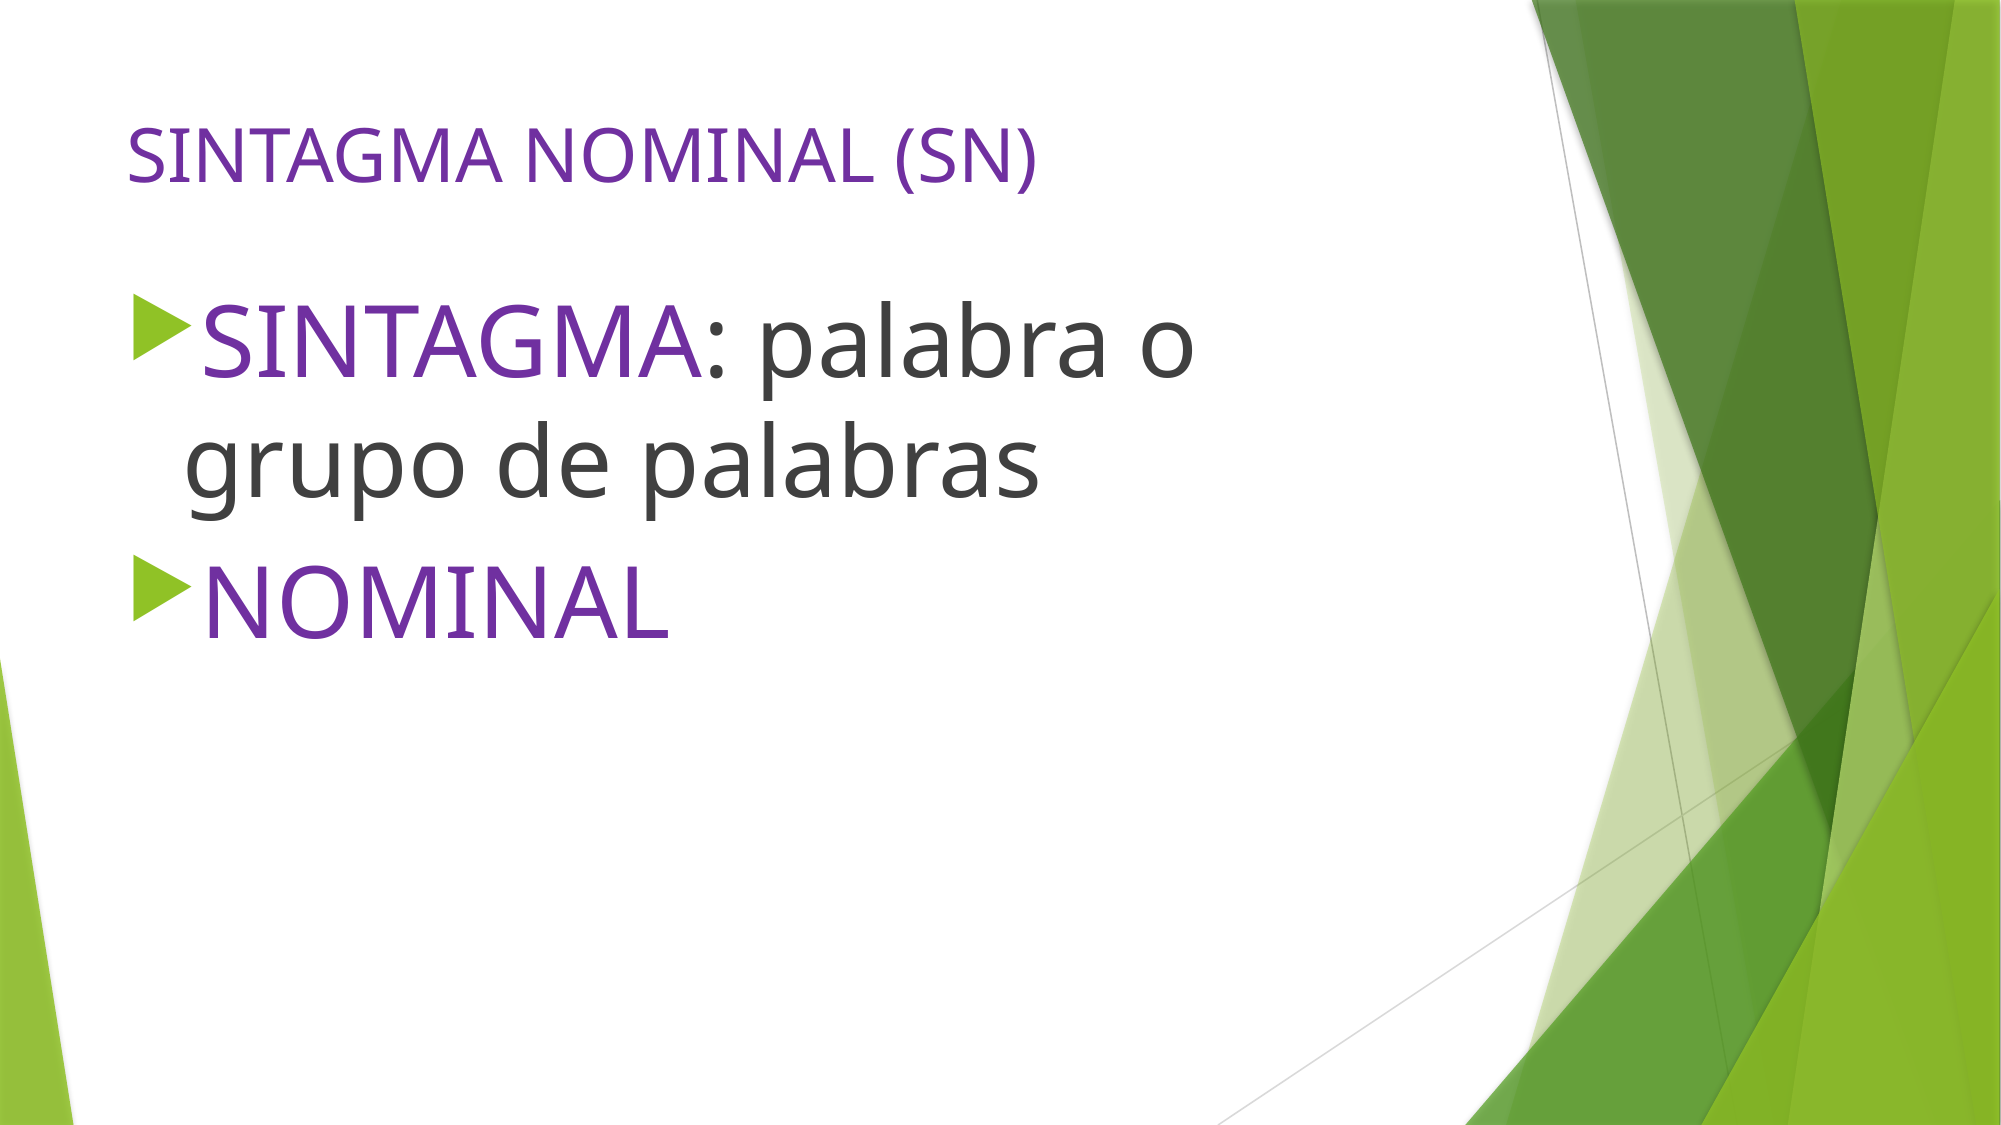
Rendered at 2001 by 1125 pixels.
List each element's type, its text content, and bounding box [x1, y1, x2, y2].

list SINTAGMA: palabra o grupo de palabras NOMINAL [111, 270, 1522, 907]
title SINTAGMA NOMINAL (SN) [111, 99, 1522, 270]
